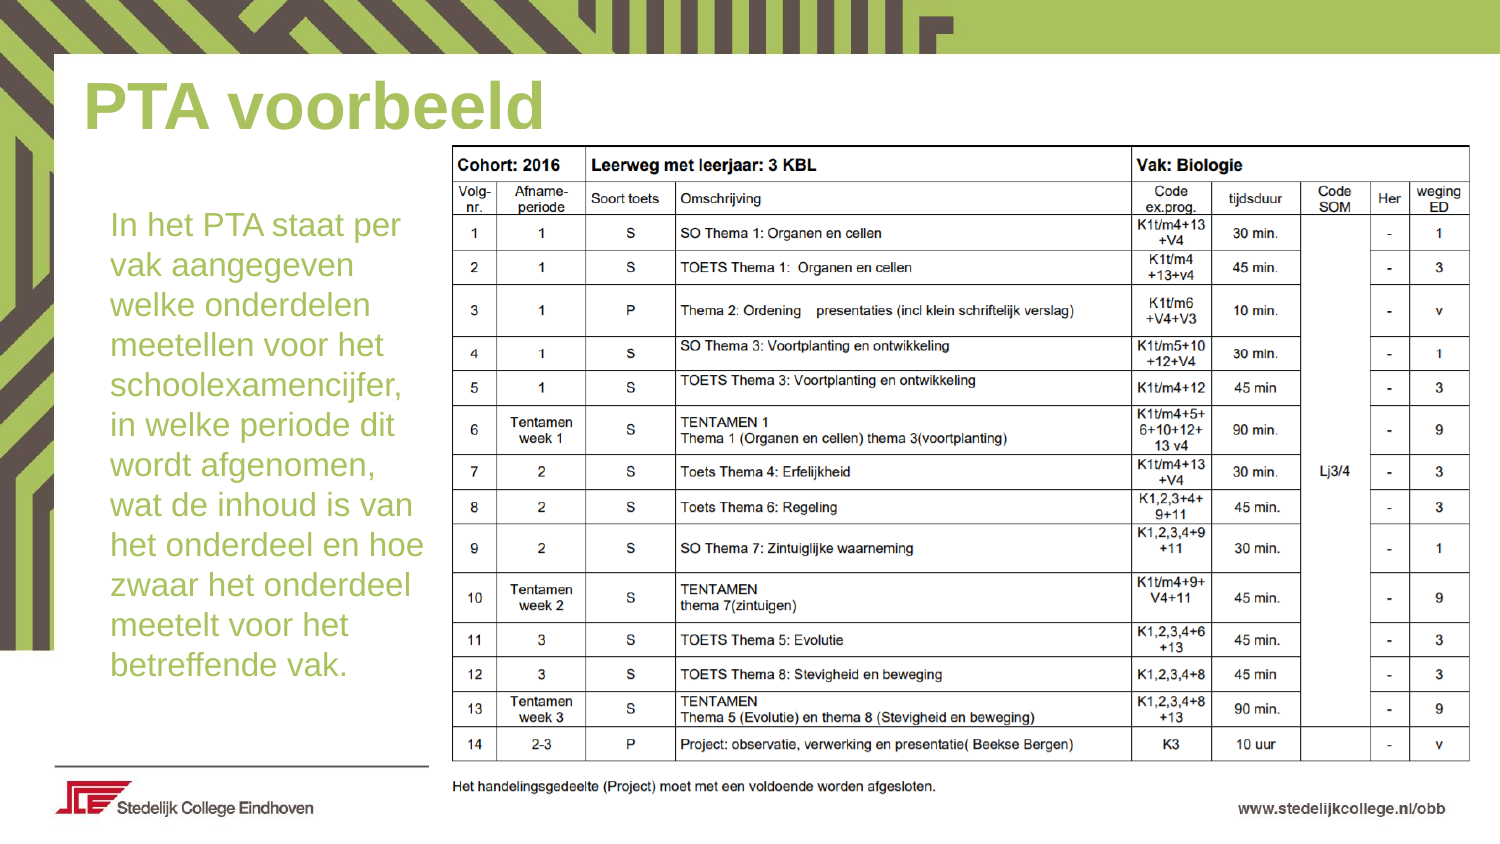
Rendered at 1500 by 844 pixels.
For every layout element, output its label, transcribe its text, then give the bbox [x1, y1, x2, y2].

picture [0, 0, 1500, 844]
text_box In het PTA staat per vak aangegeven welke onderdelen meetellen voor het schoolexamencijfer, in welke periode dit wordt afgenomen, wat de inhoud is van het onderdeel en hoe zwaar het onderdeel meetelt voor het betreffende vak. [95, 188, 424, 703]
list PTA voorbeeld [68, 70, 1474, 189]
